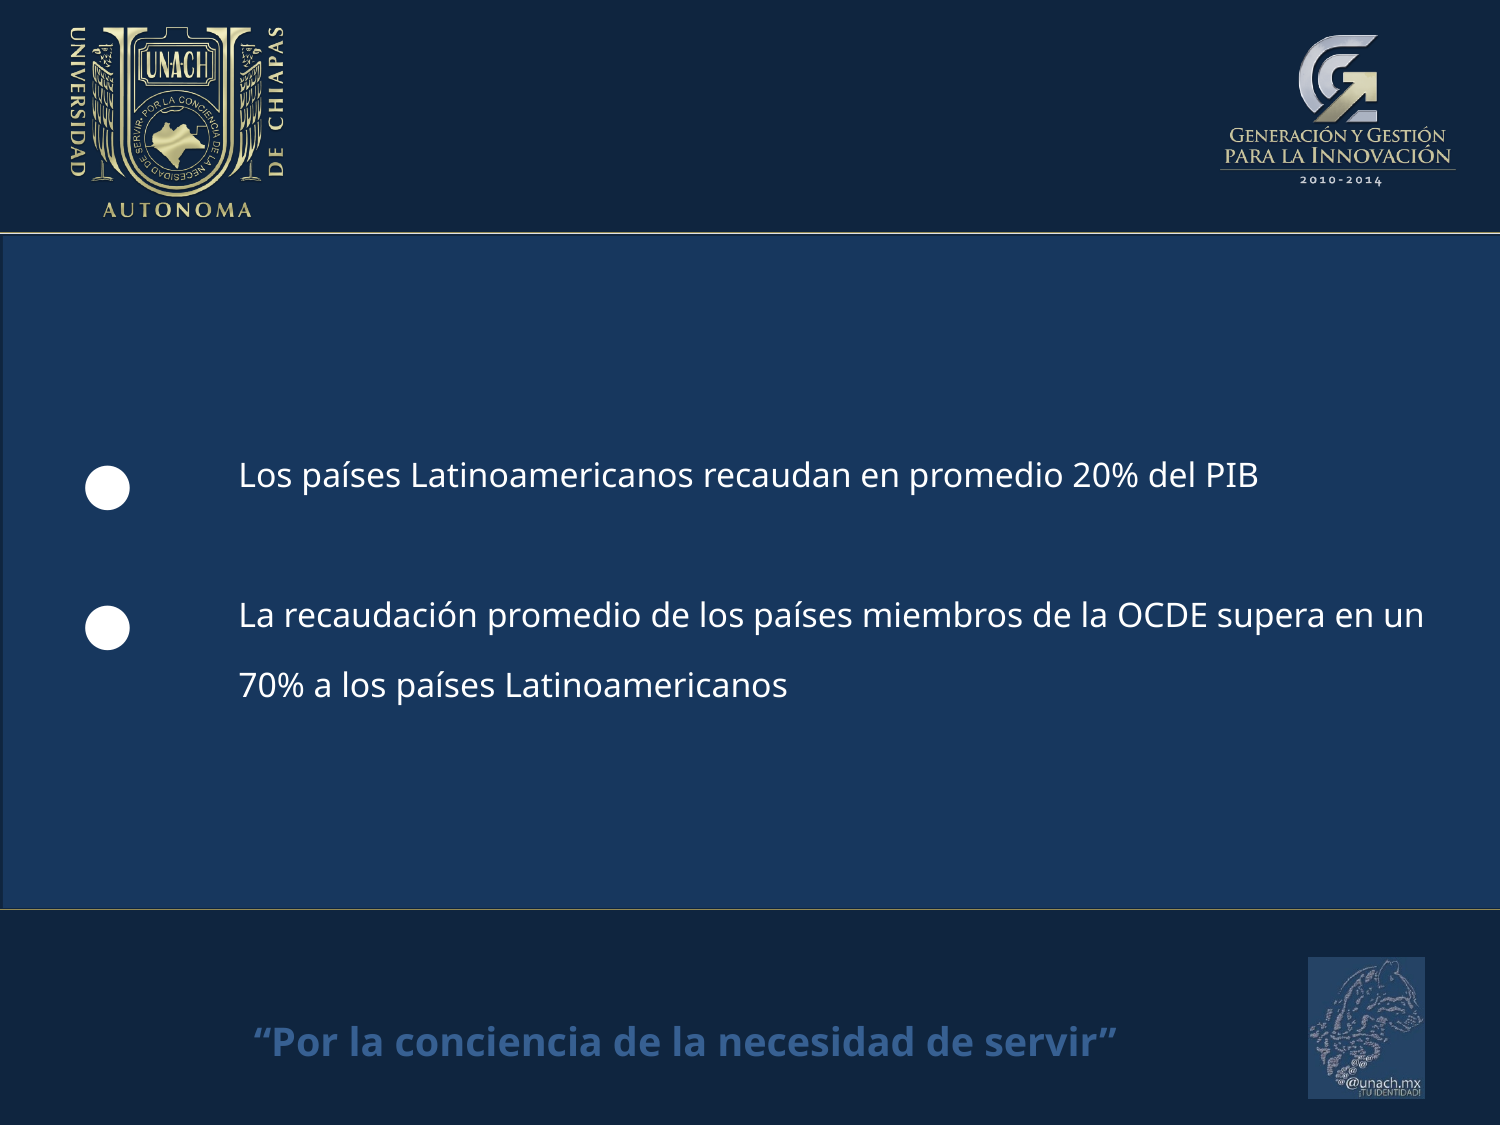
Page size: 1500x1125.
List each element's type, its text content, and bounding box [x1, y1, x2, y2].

picture [1184, 11, 1483, 212]
text_box Los países Latinoamericanos recaudan en promedio 20% del PIB La recaudación promedio de los países miembros de la OCDE supera en un 70% a los países Latinoamericanos [64, 367, 1435, 736]
picture [12, 10, 344, 232]
picture [1308, 957, 1425, 1099]
